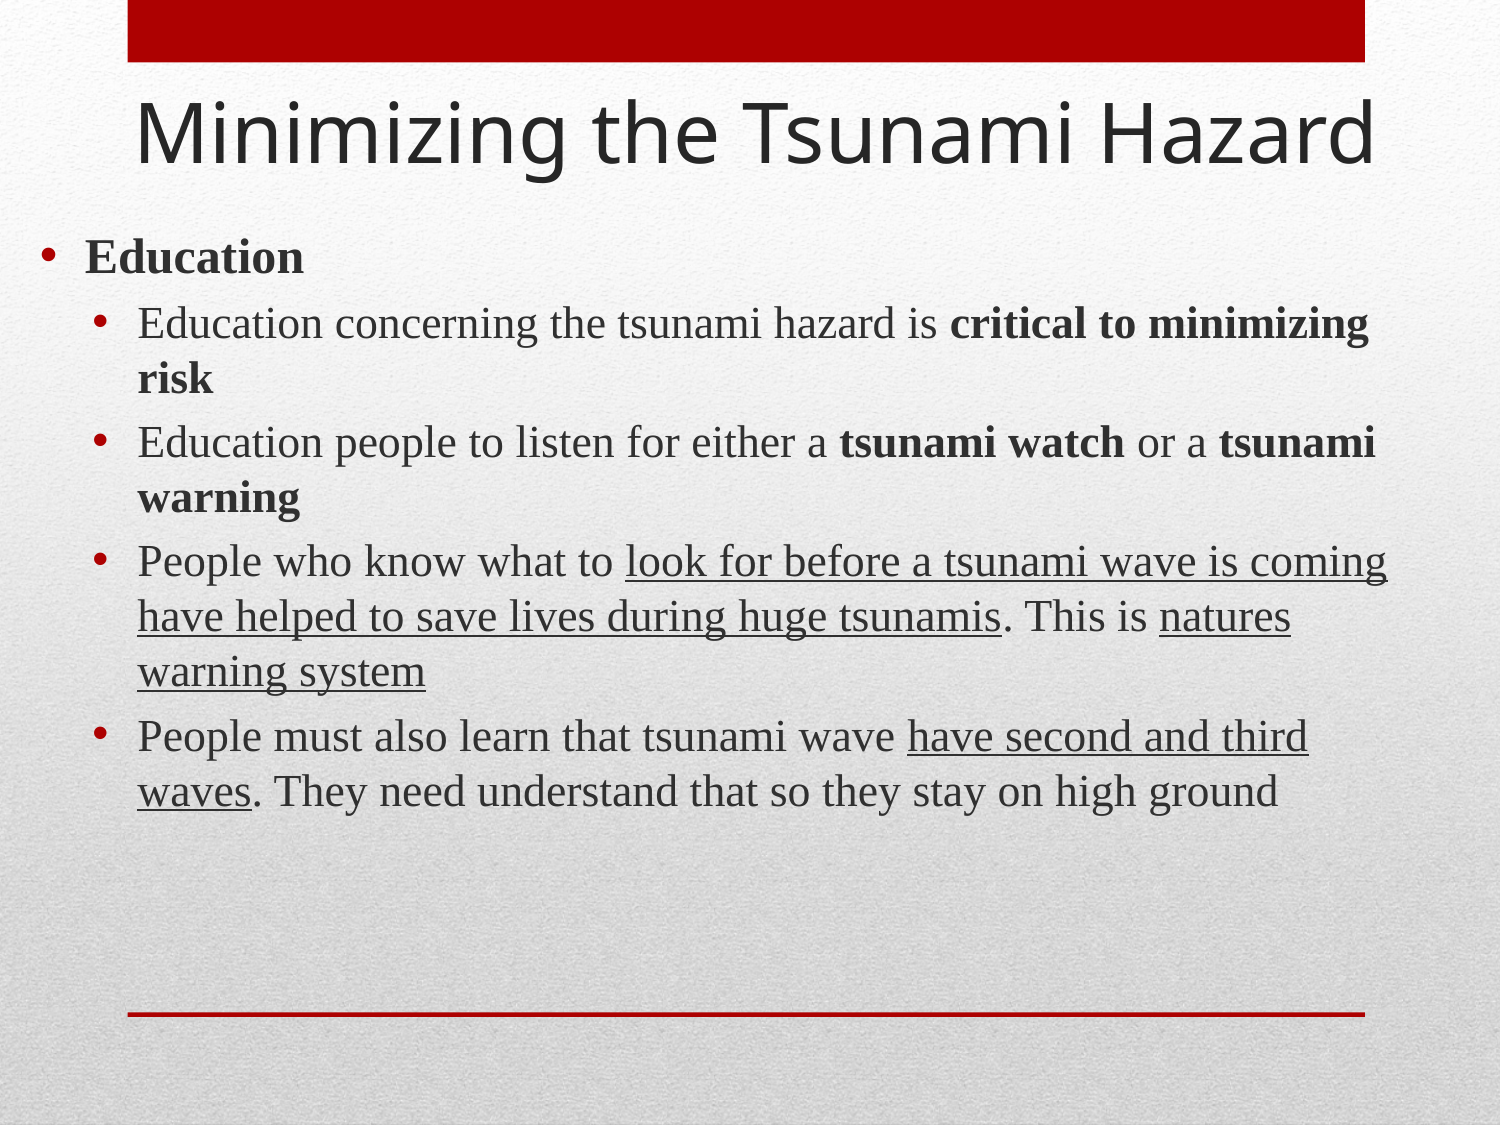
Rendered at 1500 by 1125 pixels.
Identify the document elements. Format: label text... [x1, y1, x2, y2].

list Education Education concerning the tsunami hazard is critical to minimizing risk Education people to listen for either a tsunami watch or a tsunami warning People who know what to look for before a tsunami wave is coming have helped to save lives during huge tsunamis. This is natures warning system People must also learn that tsunami wave have second and third waves. They need understand that so they stay on high ground [24, 212, 1450, 975]
title Minimizing the Tsunami Hazard [50, 0, 1463, 188]
